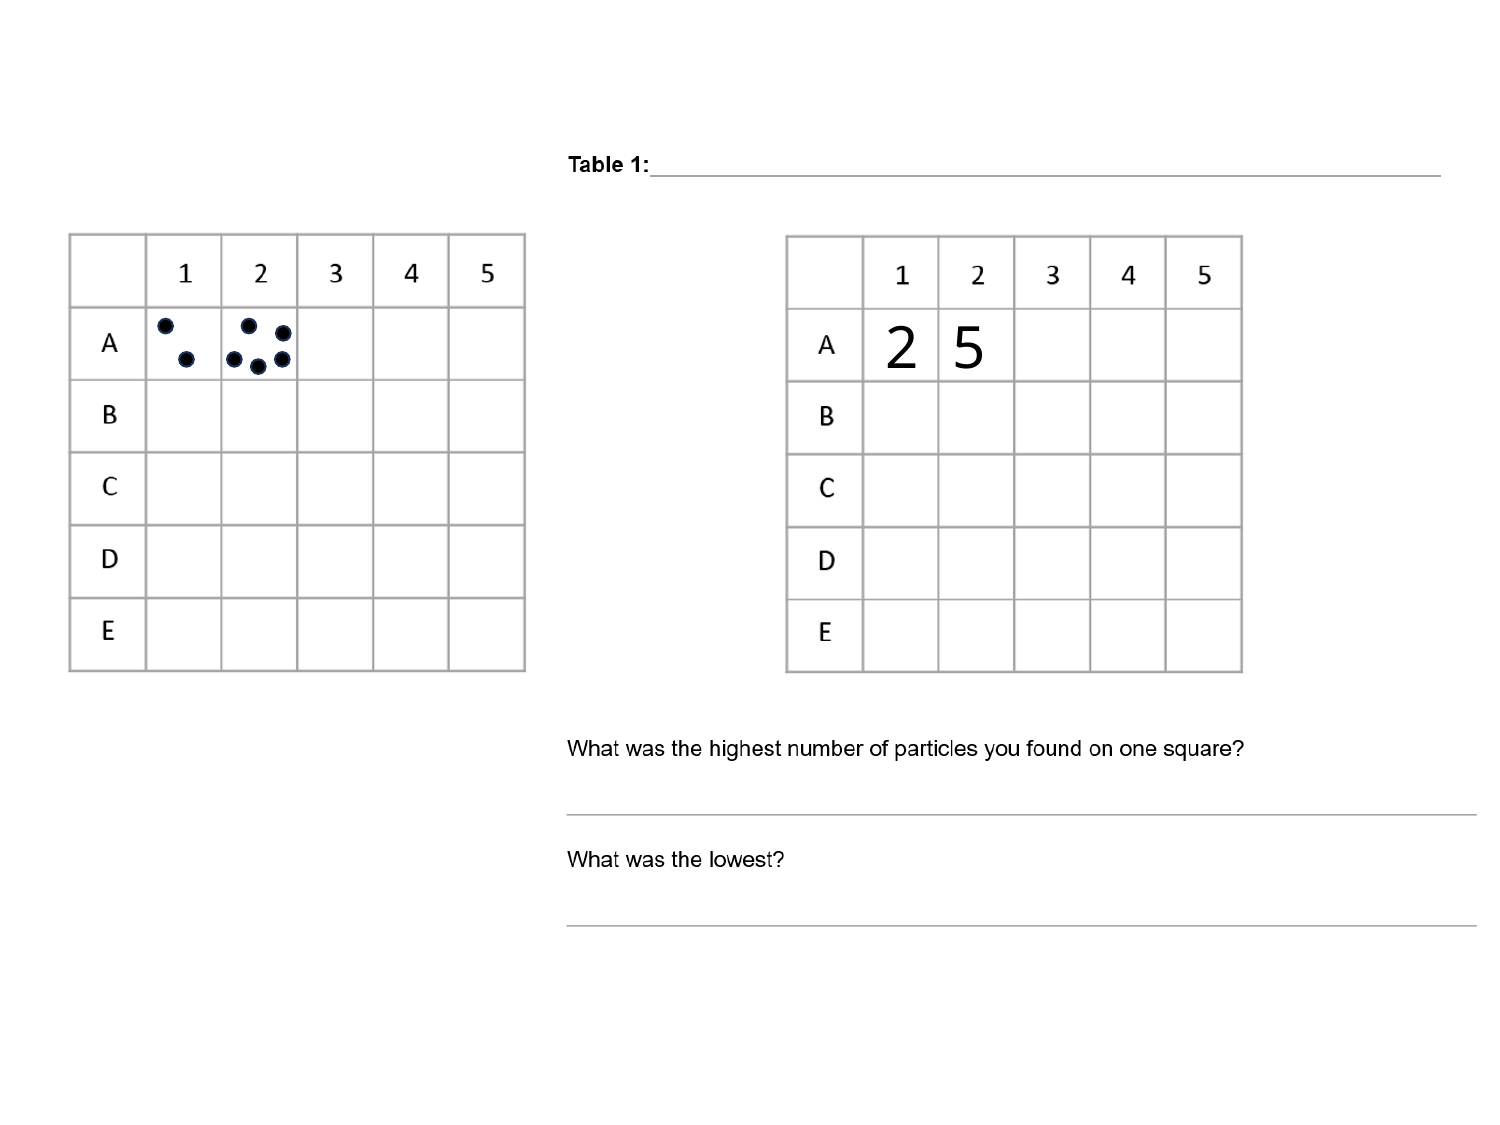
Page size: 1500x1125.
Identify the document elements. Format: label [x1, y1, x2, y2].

picture [47, 218, 544, 682]
picture [560, 142, 1484, 932]
